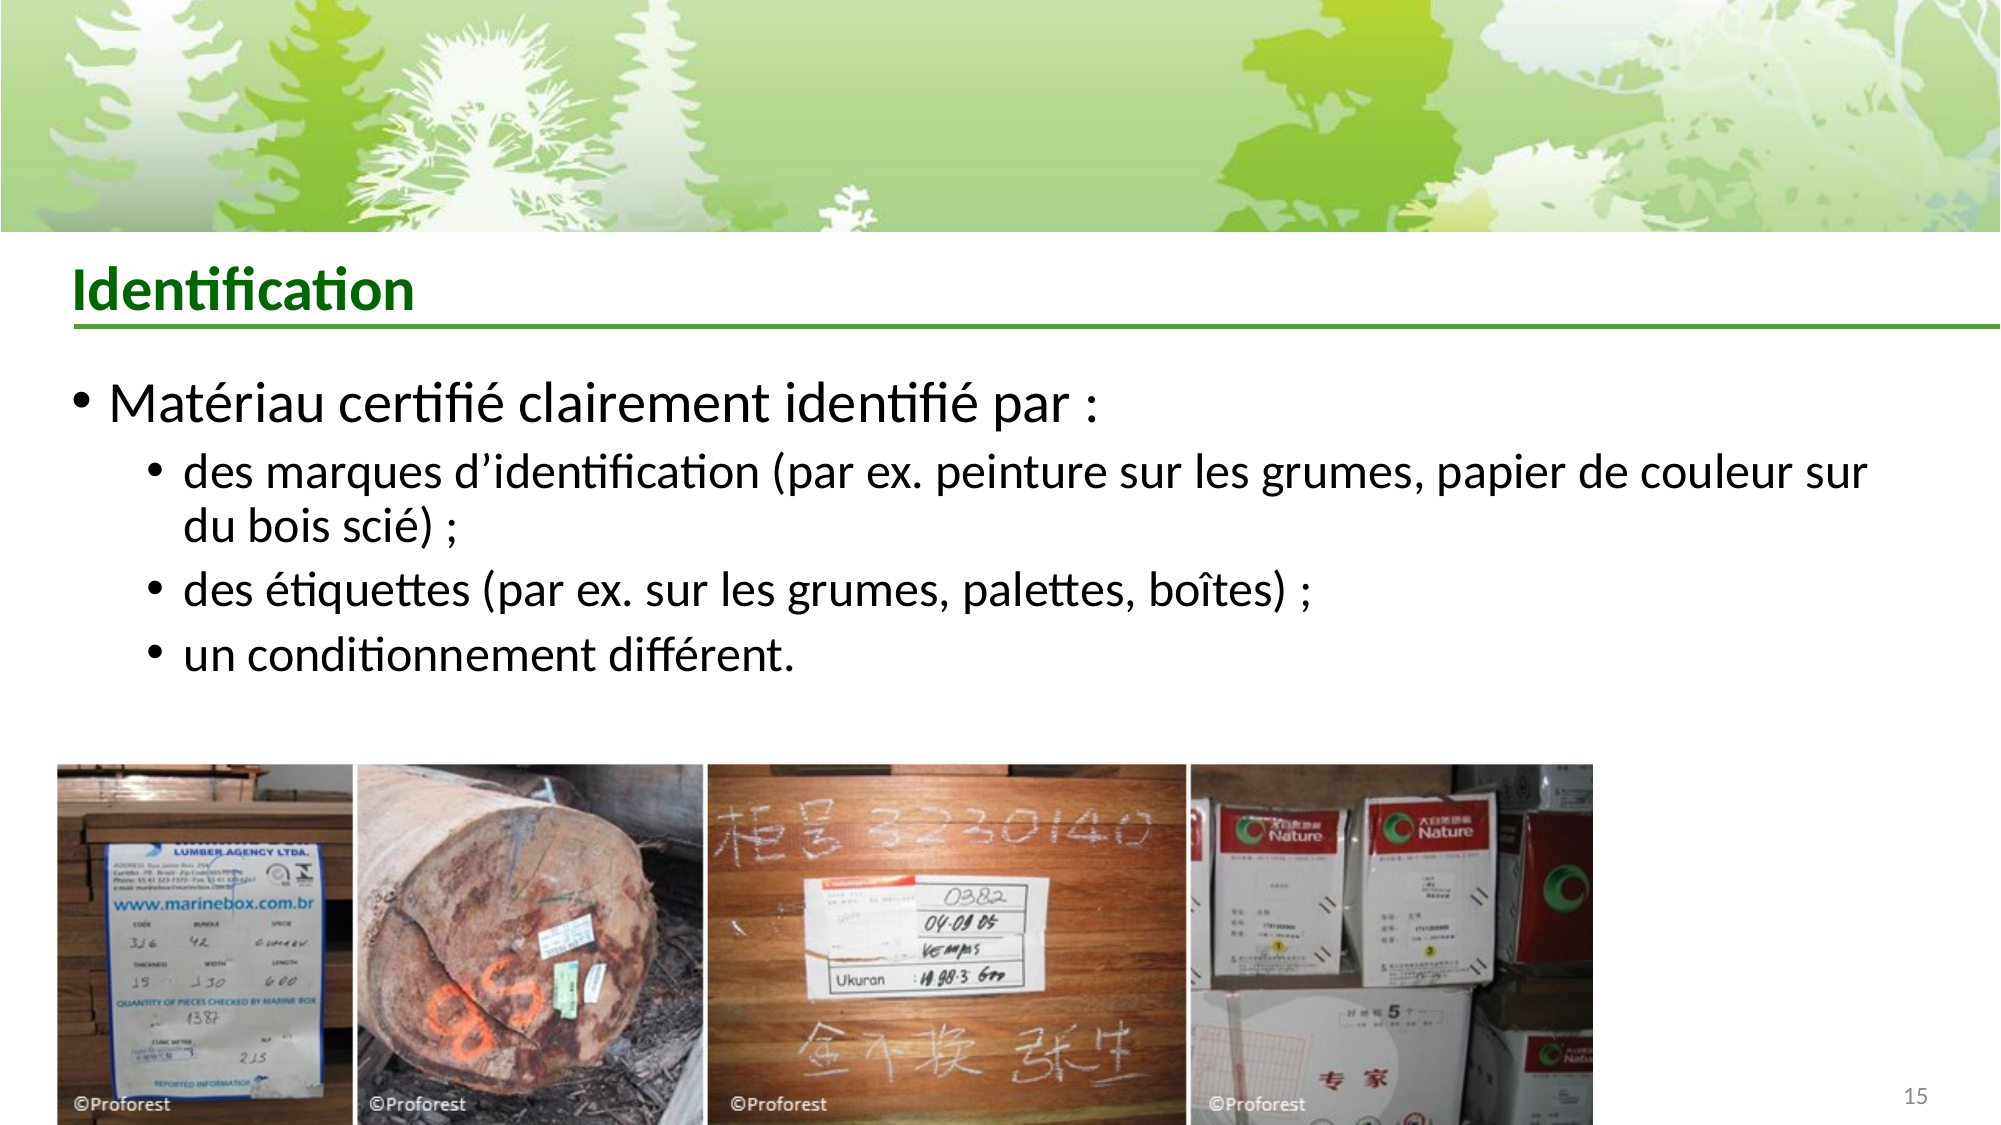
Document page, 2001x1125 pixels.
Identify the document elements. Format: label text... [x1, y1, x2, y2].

picture [0, 0, 2000, 232]
list Matériau certifié clairement identifié par : des marques d’identification (par ex. peinture sur les grumes, papier de couleur sur du bois scié) ; des étiquettes (par ex. sur les grumes, palettes, boîtes) ; un conditionnement différent. [56, 364, 1944, 970]
slide_number 15 [1593, 1065, 1944, 1125]
picture [56, 763, 1593, 1125]
title Identification [56, 181, 1782, 364]
